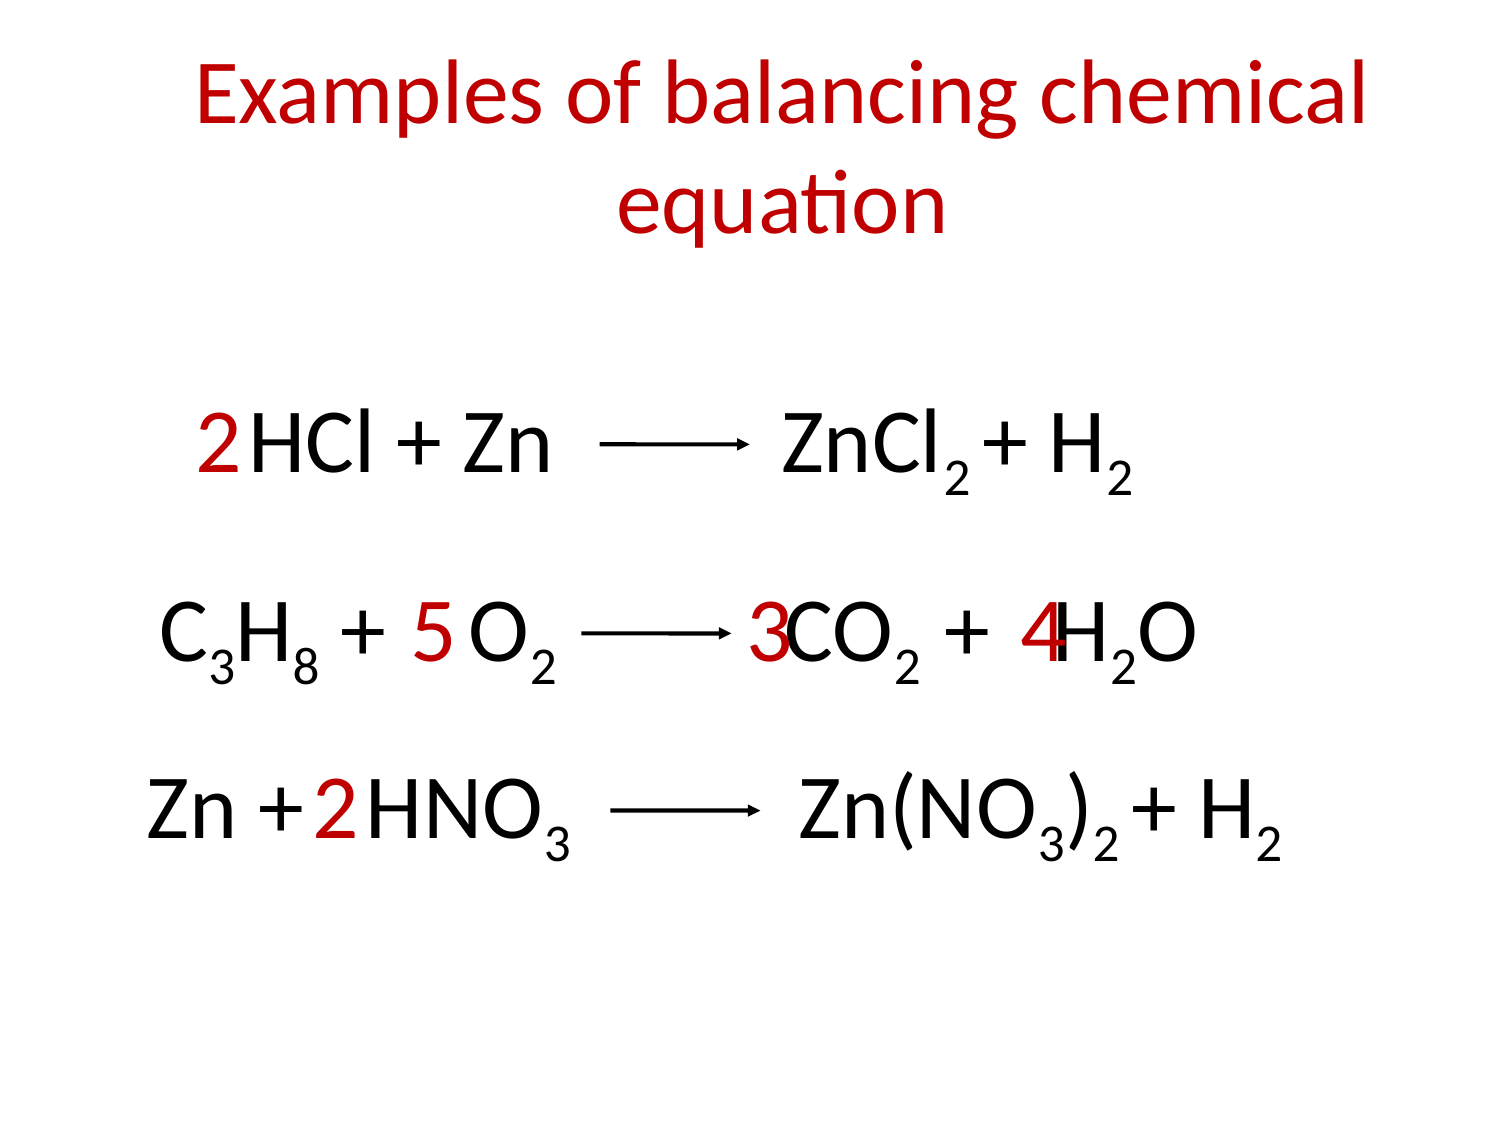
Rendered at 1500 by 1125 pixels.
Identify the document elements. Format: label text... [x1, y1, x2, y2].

text_box 5 3 4 [395, 562, 1294, 716]
text_box Zn + HNO3 Zn(NO3)2 + H2 [112, 739, 1329, 928]
text_box HCl + Zn ZnCl2 + H2 [135, 373, 1258, 561]
text_box [610, 804, 761, 817]
text_box Examples of balancing chemical equation [64, 24, 1500, 213]
text_box C3H8 + O2 CO2 + H2O [123, 562, 1247, 739]
text_box 2 [264, 739, 407, 894]
text_box [599, 438, 750, 451]
text_box 2 [147, 373, 290, 527]
